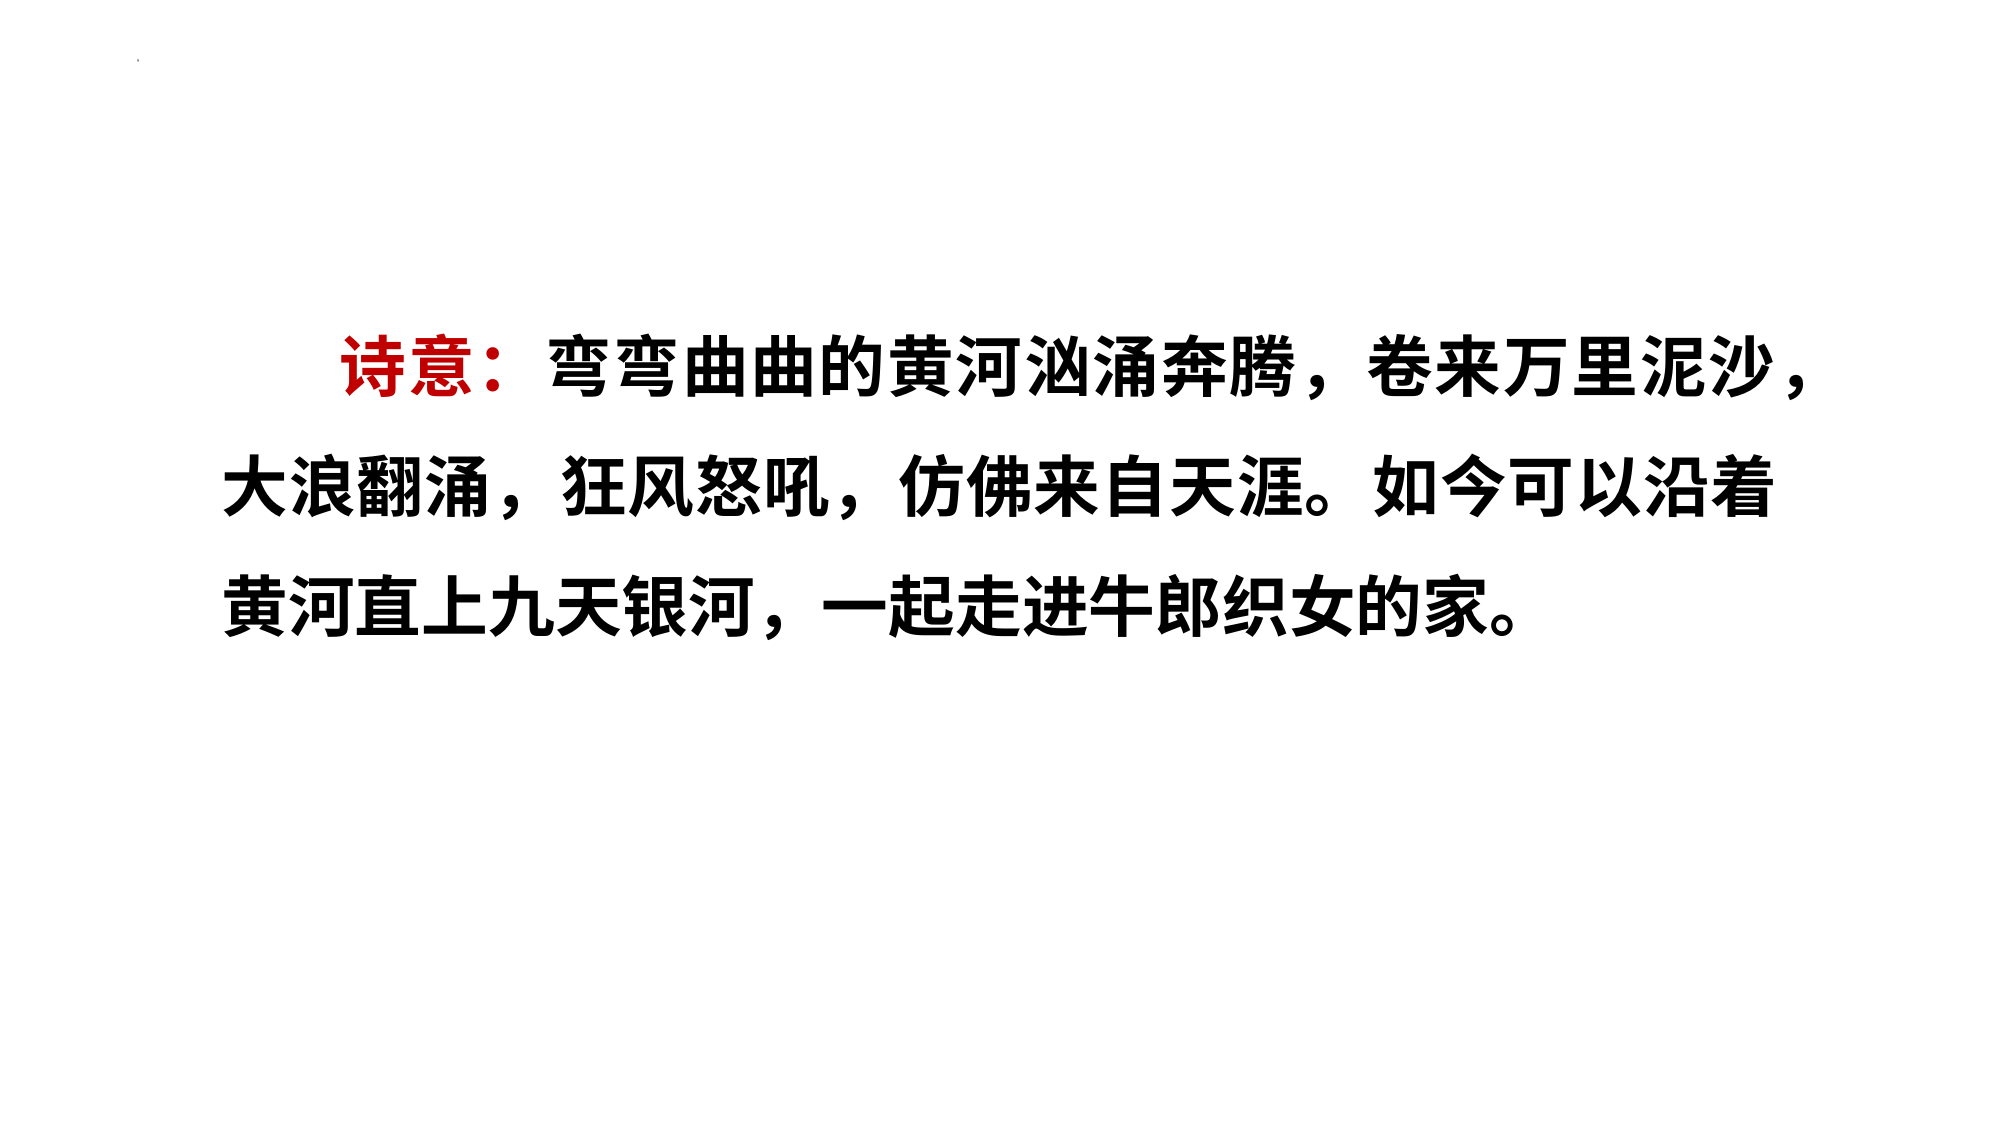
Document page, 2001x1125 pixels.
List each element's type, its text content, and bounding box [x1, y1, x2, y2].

text_box 诗意：弯弯曲曲的黄河汹涌奔腾，卷来万里泥沙，大浪翻涌，狂风怒吼，仿佛来自天涯。如今可以沿着黄河直上九天银河，一起走进牛郎织女的家。 [206, 277, 1794, 652]
